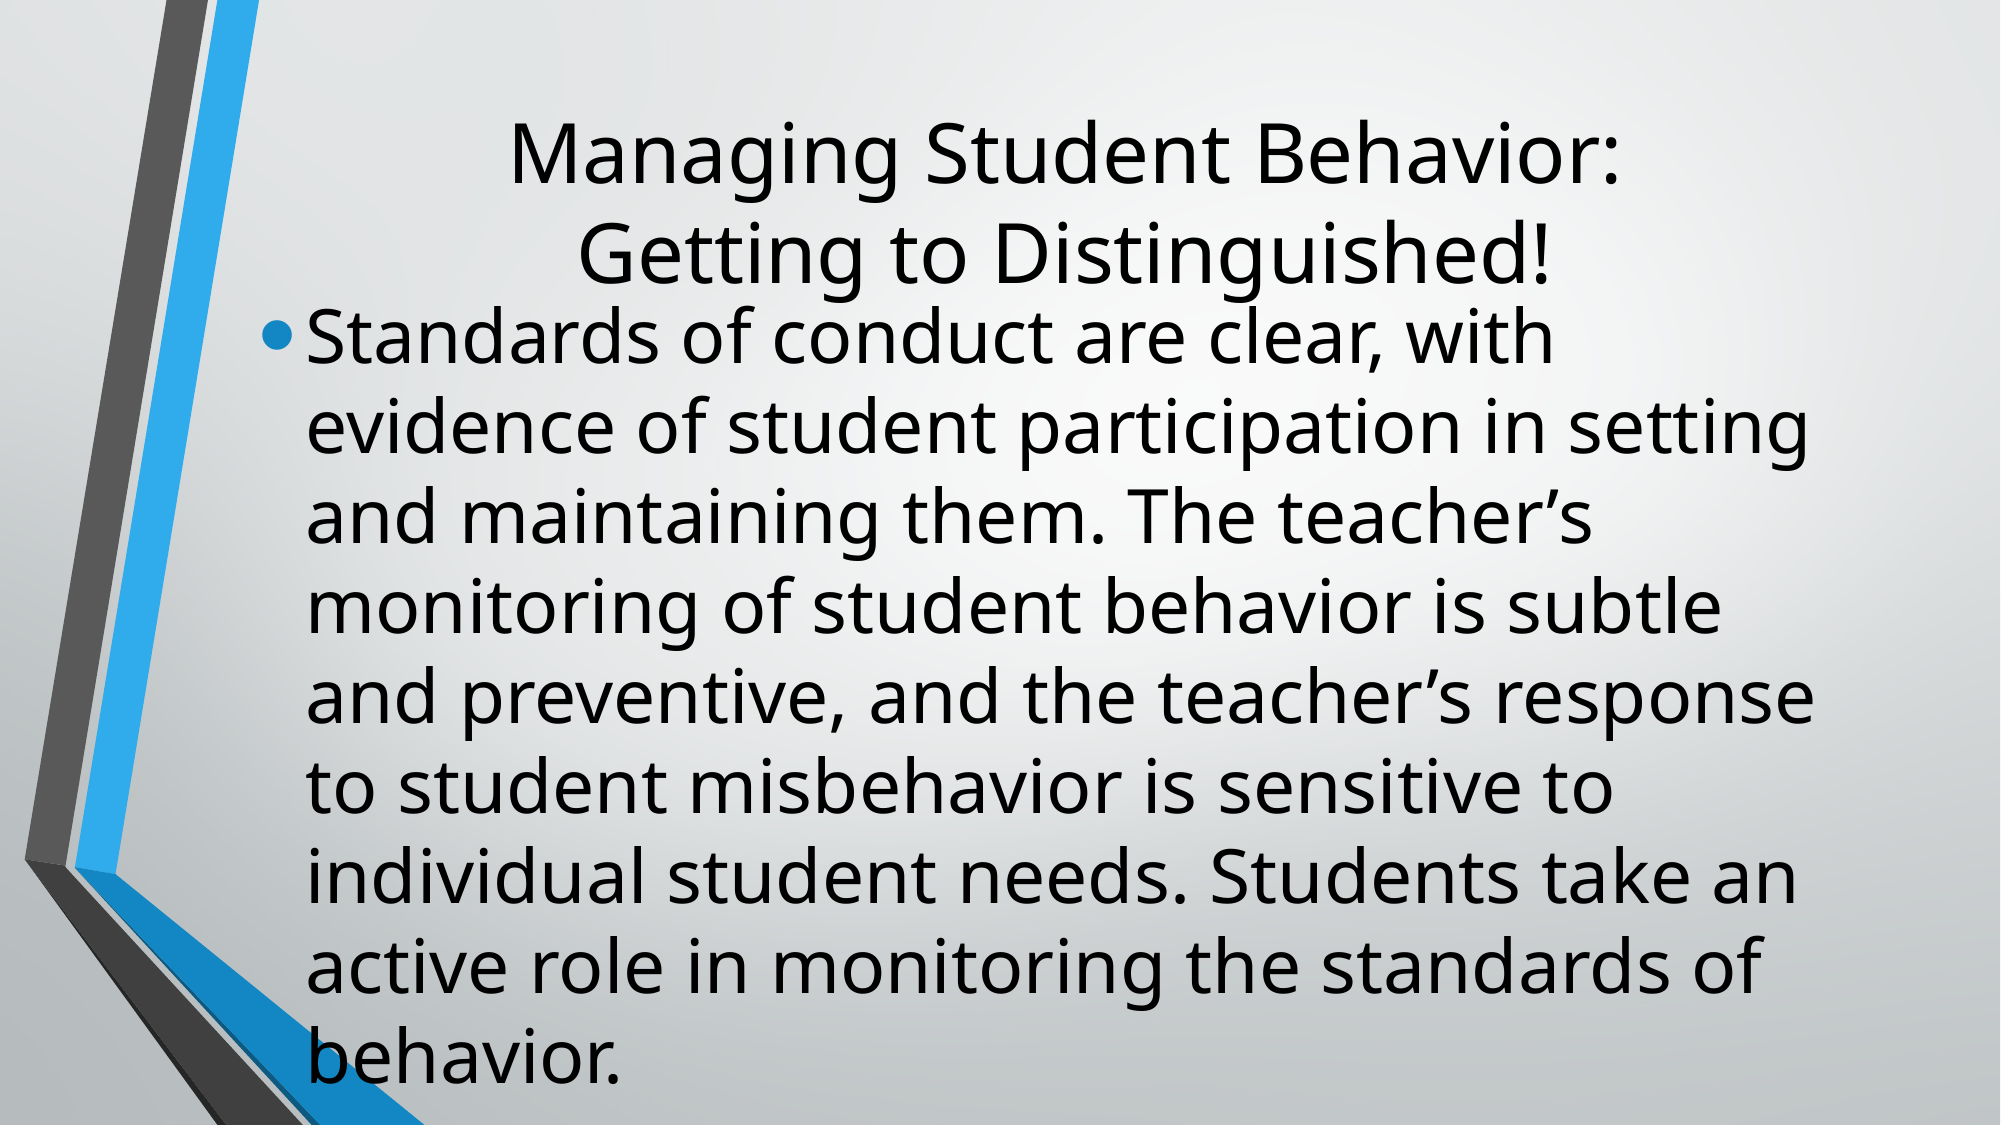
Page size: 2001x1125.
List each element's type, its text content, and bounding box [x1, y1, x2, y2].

title Managing Student Behavior: Getting to Distinguished! [243, 18, 1887, 382]
list Standards of conduct are clear, with evidence of student participation in setting and maintaining them. The teacher’s monitoring of student behavior is subtle and preventive, and the teacher’s response to student misbehavior is sensitive to individual student needs. Students take an active role in monitoring the standards of behavior. [243, 437, 1887, 950]
